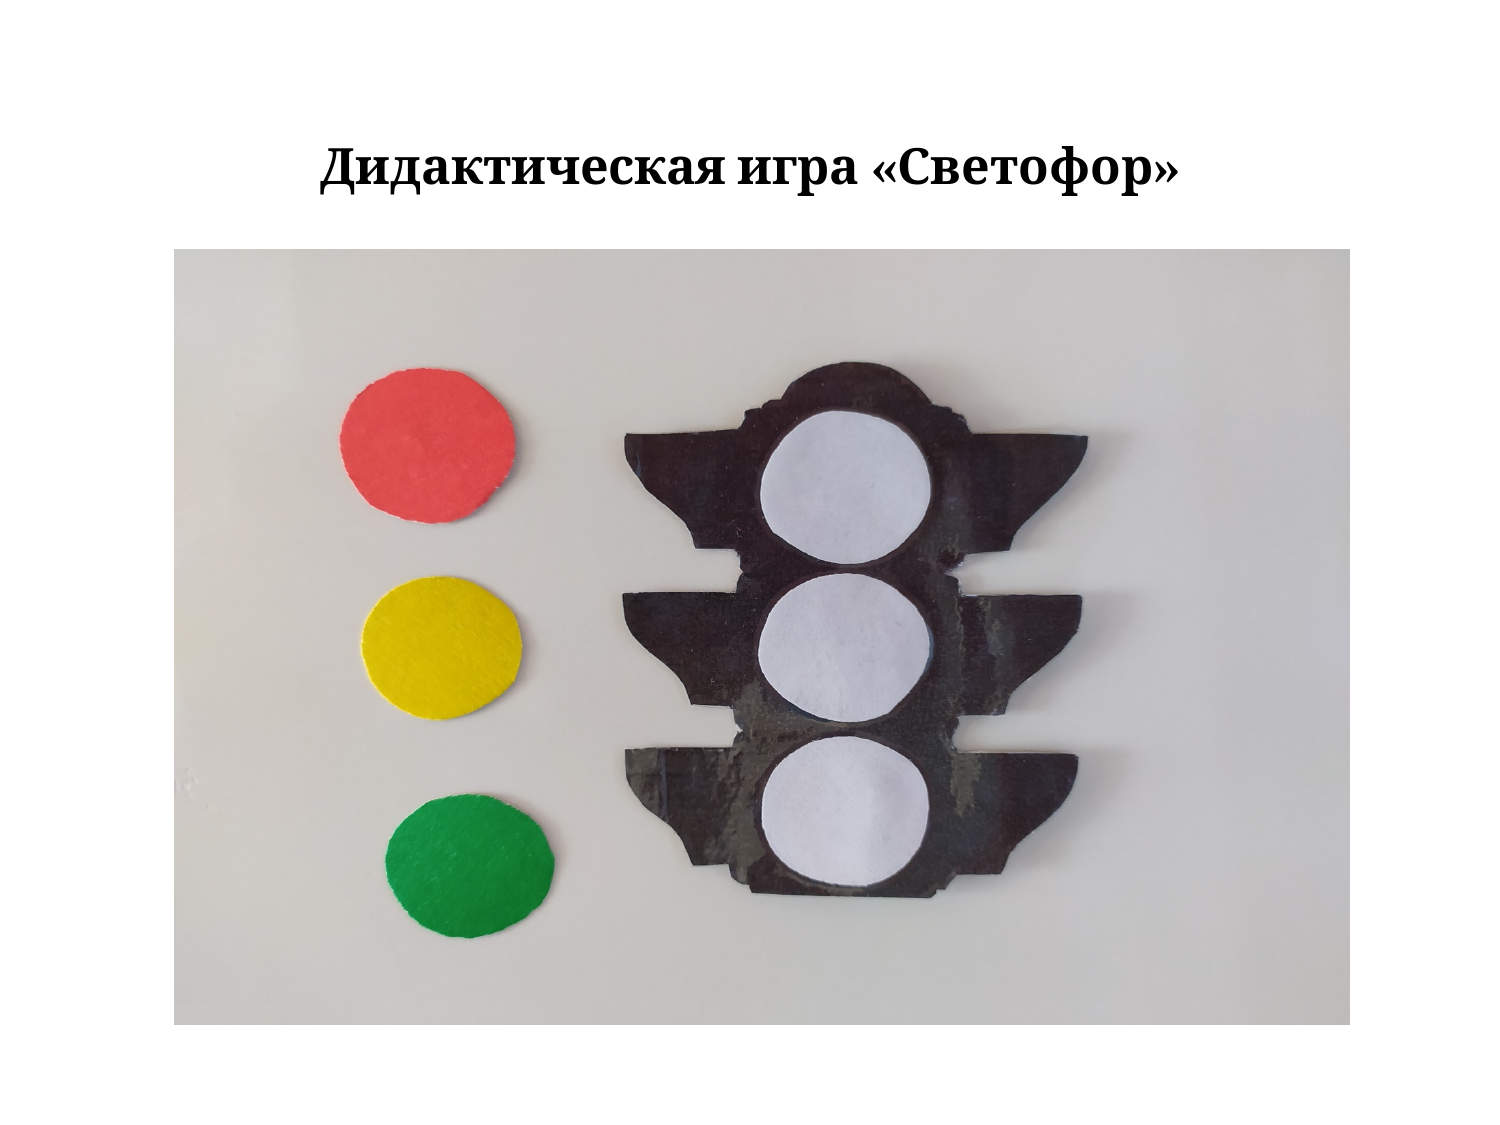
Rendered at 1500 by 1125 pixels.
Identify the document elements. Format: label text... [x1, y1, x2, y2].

title Дидактическая игра «Светофор» [103, 59, 1397, 278]
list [174, 249, 1350, 1025]
